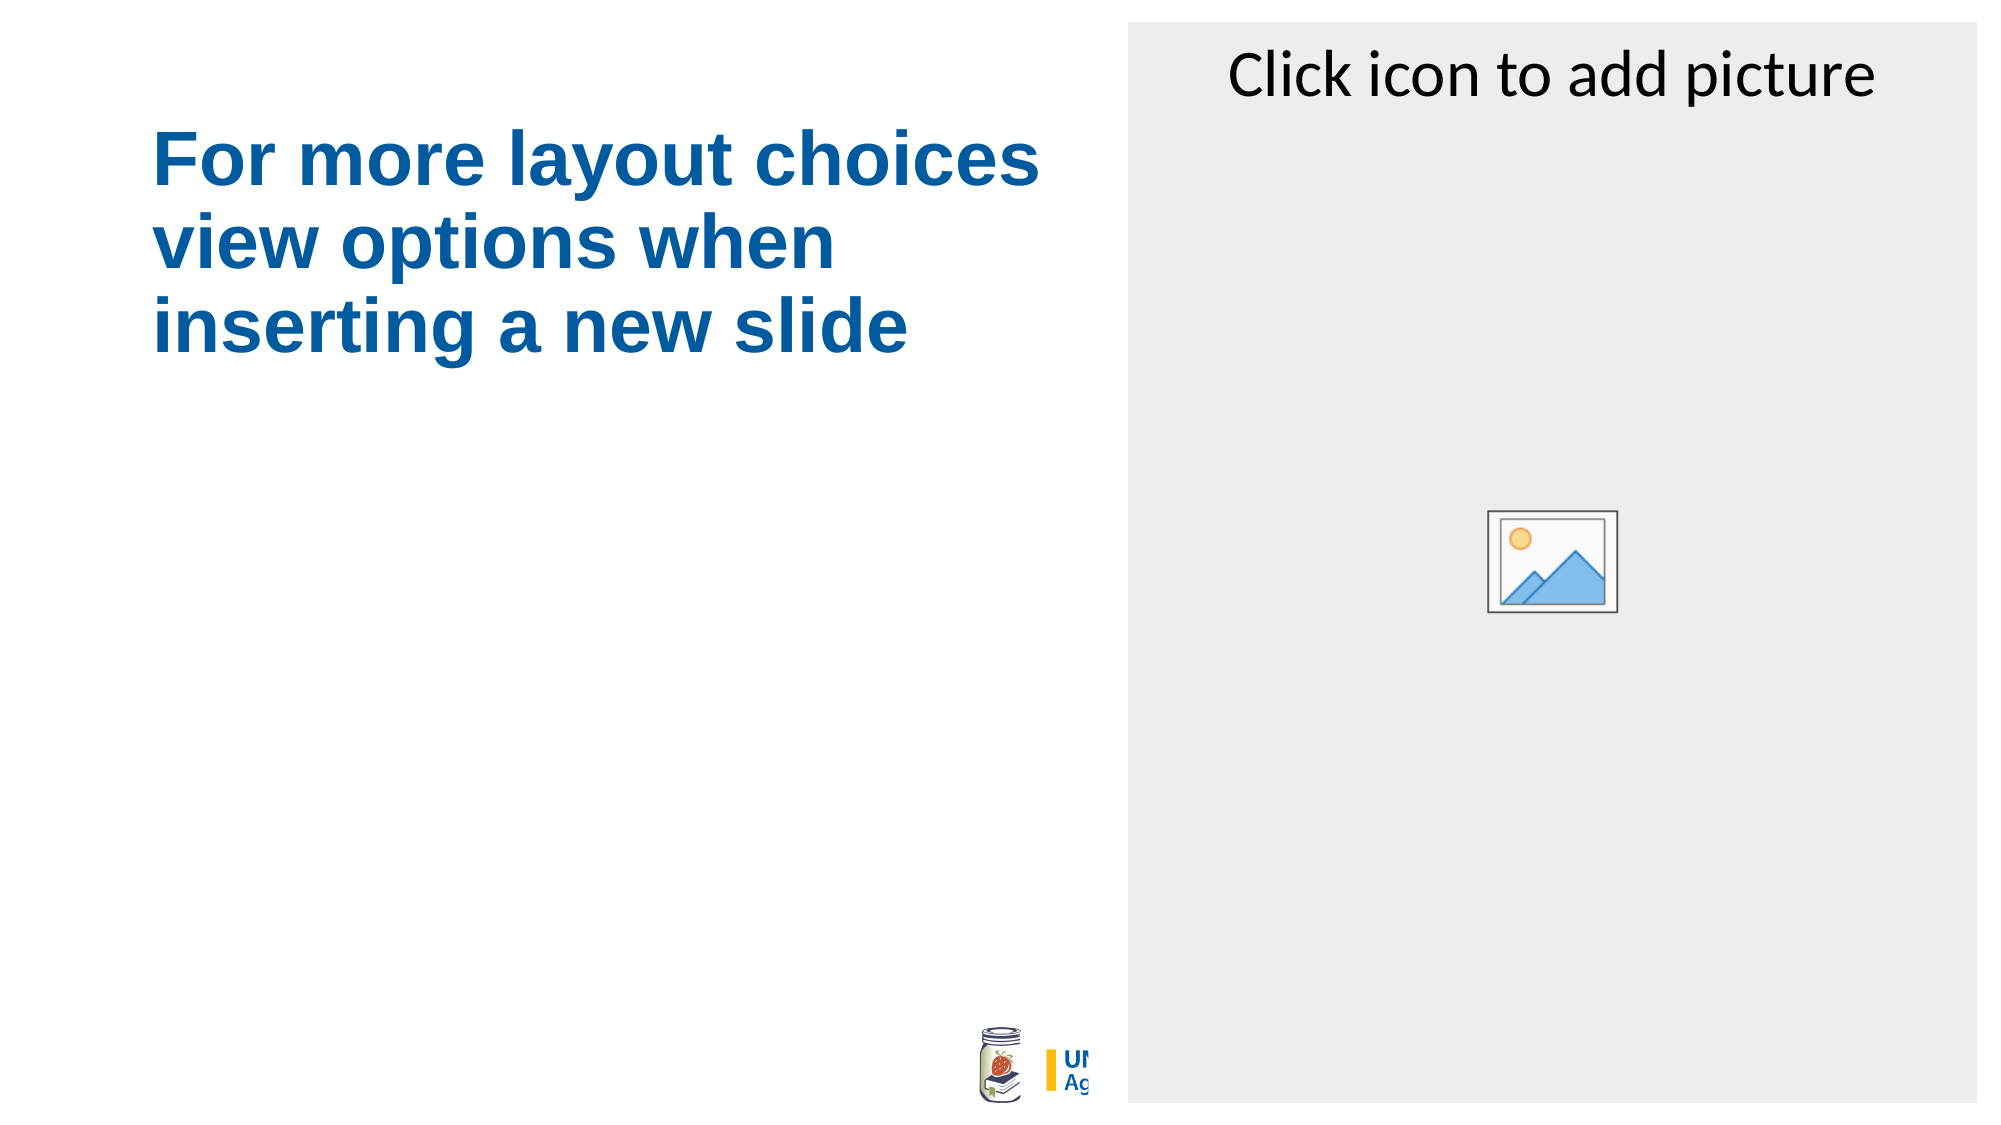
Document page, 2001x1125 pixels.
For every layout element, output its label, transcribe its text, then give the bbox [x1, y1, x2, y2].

picture [1127, 21, 1978, 1104]
title For more layout choices view options when inserting a new slide [137, 111, 1069, 330]
picture [922, 989, 1963, 1125]
